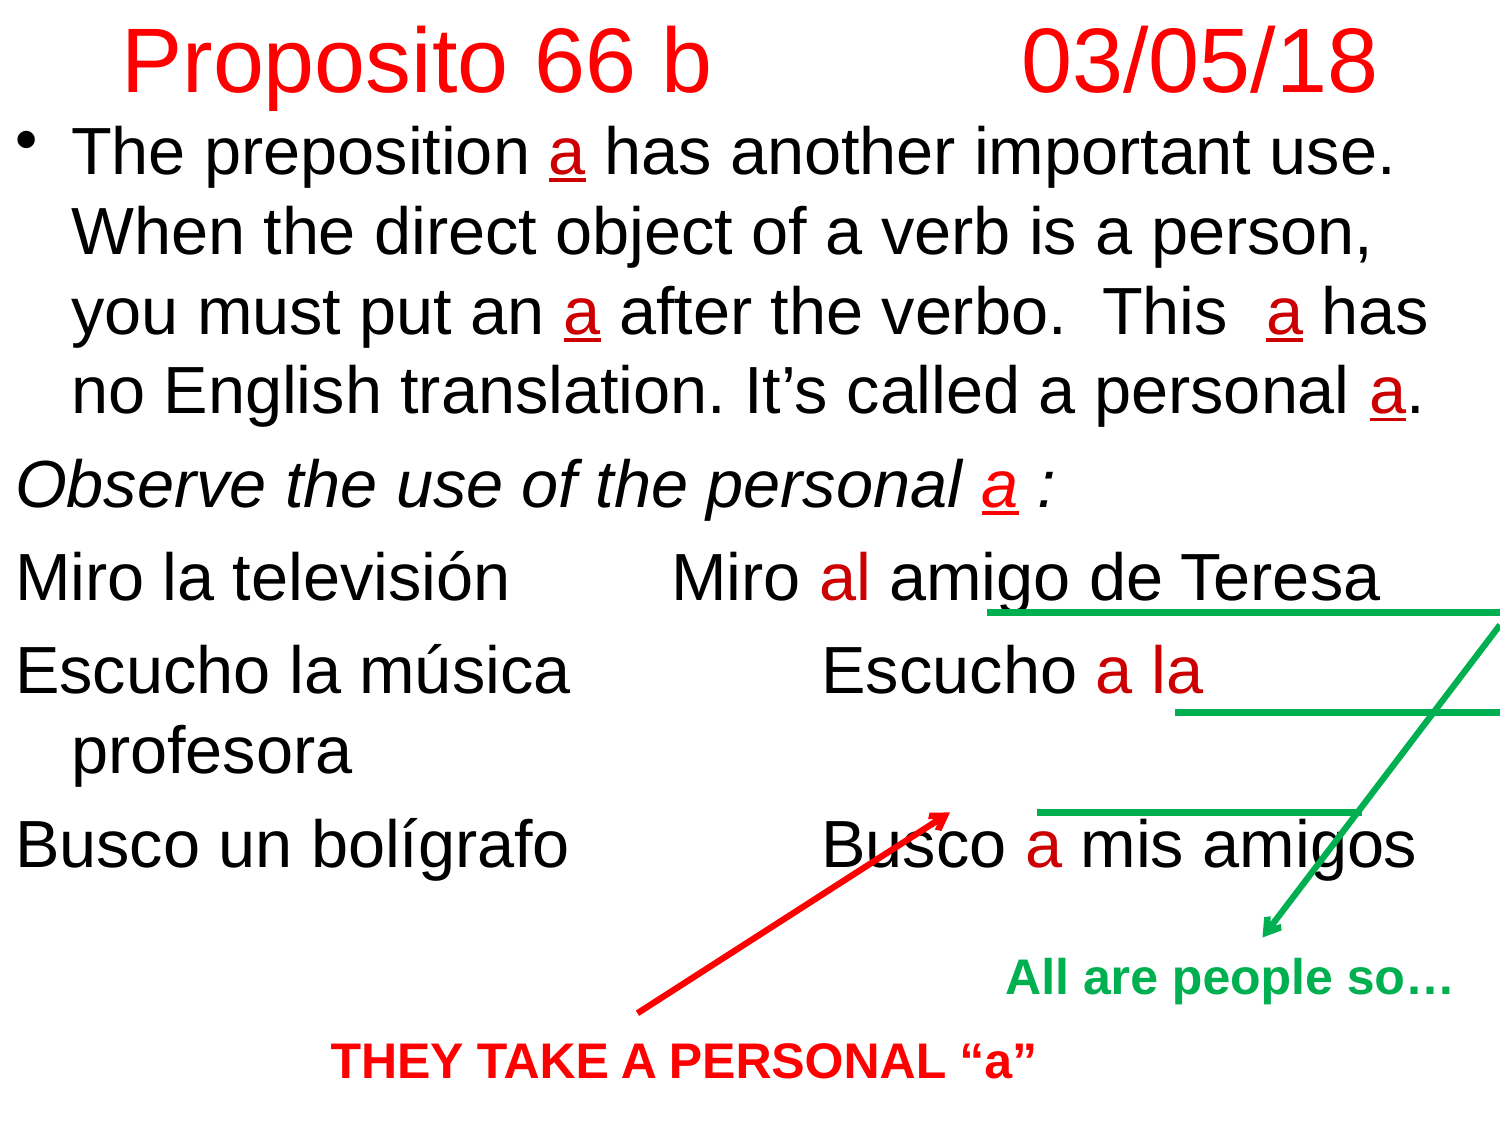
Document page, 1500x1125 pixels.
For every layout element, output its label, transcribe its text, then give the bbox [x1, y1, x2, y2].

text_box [1262, 624, 1500, 938]
text_box All are people so… [990, 937, 1471, 1013]
list The preposition a has another important use. When the direct object of a verb is a person, you must put an a after the verbo. This a has no English translation. It’s called a personal a. Observe the use of the personal a : Miro la televisión Miro al amigo de Teresa Escucho la música Escucho a la profesora Busco un bolígrafo Busco a mis amigos [0, 99, 1500, 1050]
title Proposito 66 b 03/05/18 [75, 0, 1425, 150]
text_box THEY TAKE A PERSONAL “a” [315, 1021, 1053, 1096]
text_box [637, 812, 951, 1014]
